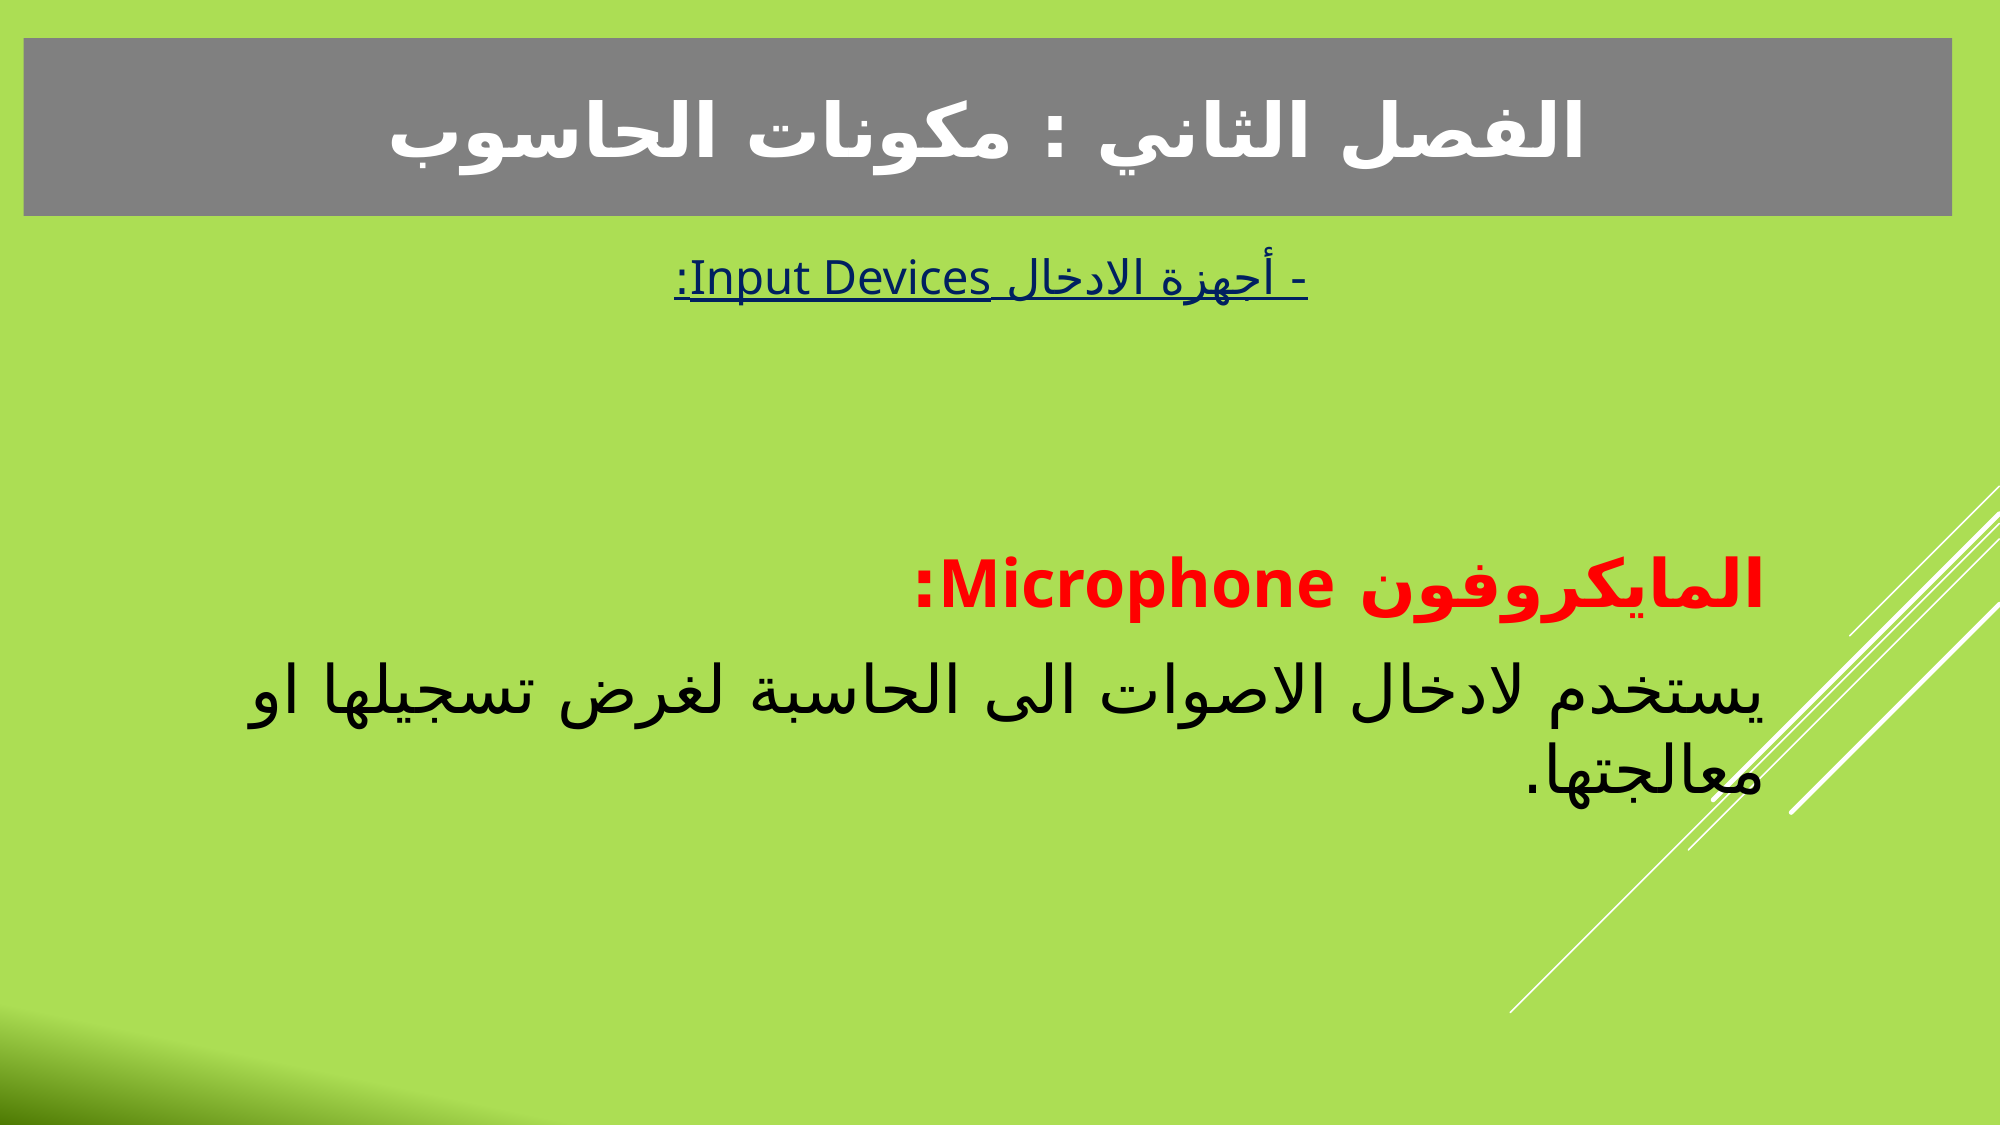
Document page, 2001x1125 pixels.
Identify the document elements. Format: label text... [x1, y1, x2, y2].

list المايكروفون Microphone: يستخدم لادخال الاصوات الى الحاسبة لغرض تسجيلها او معالجتها. [208, 347, 1782, 1106]
text_box الفصل الثاني : مكونات الحاسوب [23, 38, 1953, 216]
text_box - أجهزة الادخال Input Devices: [653, 220, 1323, 331]
